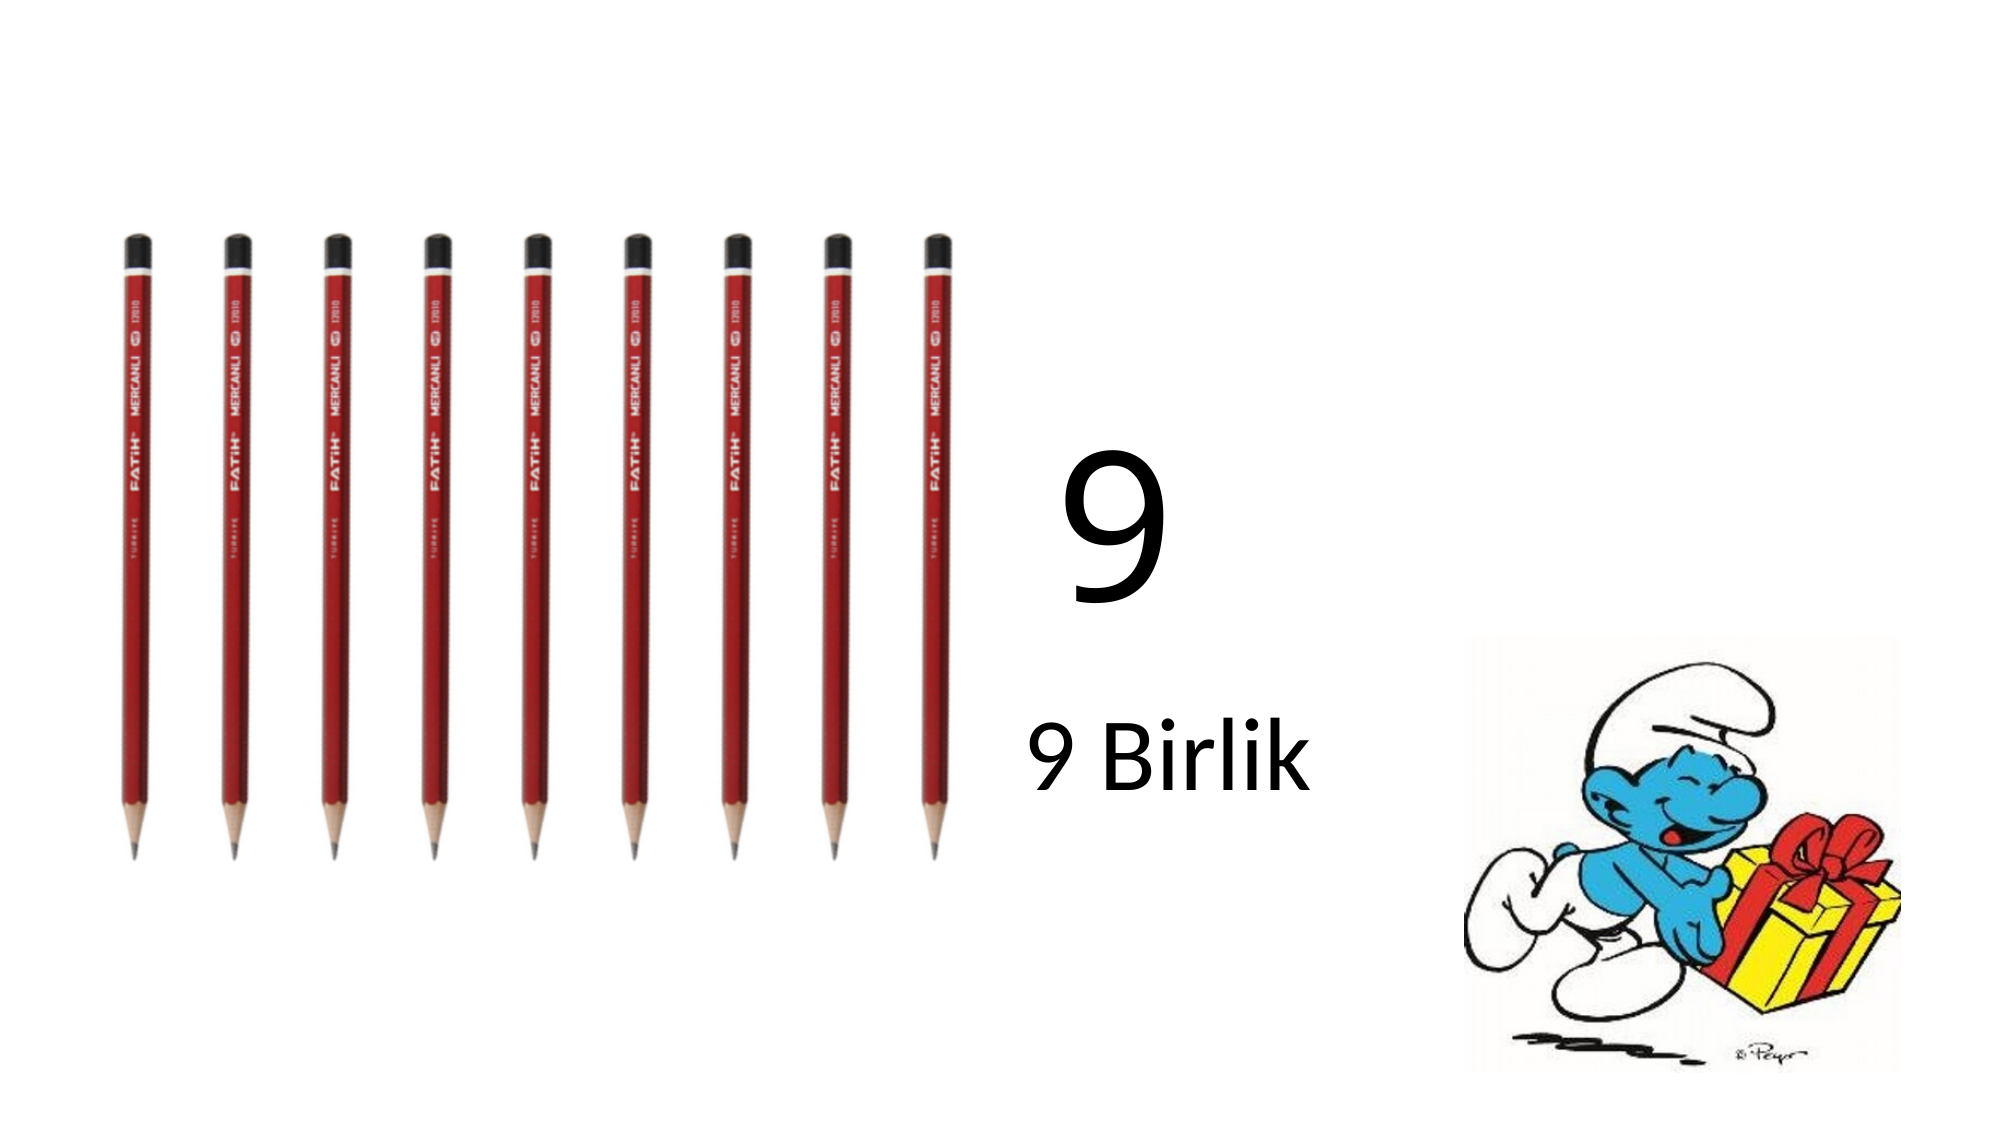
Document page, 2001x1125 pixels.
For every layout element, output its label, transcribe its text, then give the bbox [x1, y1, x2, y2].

text_box 9 [1040, 425, 1224, 644]
picture [1464, 636, 1901, 1073]
picture [67, 220, 1015, 886]
list 9 Birlik [1015, 693, 1351, 855]
